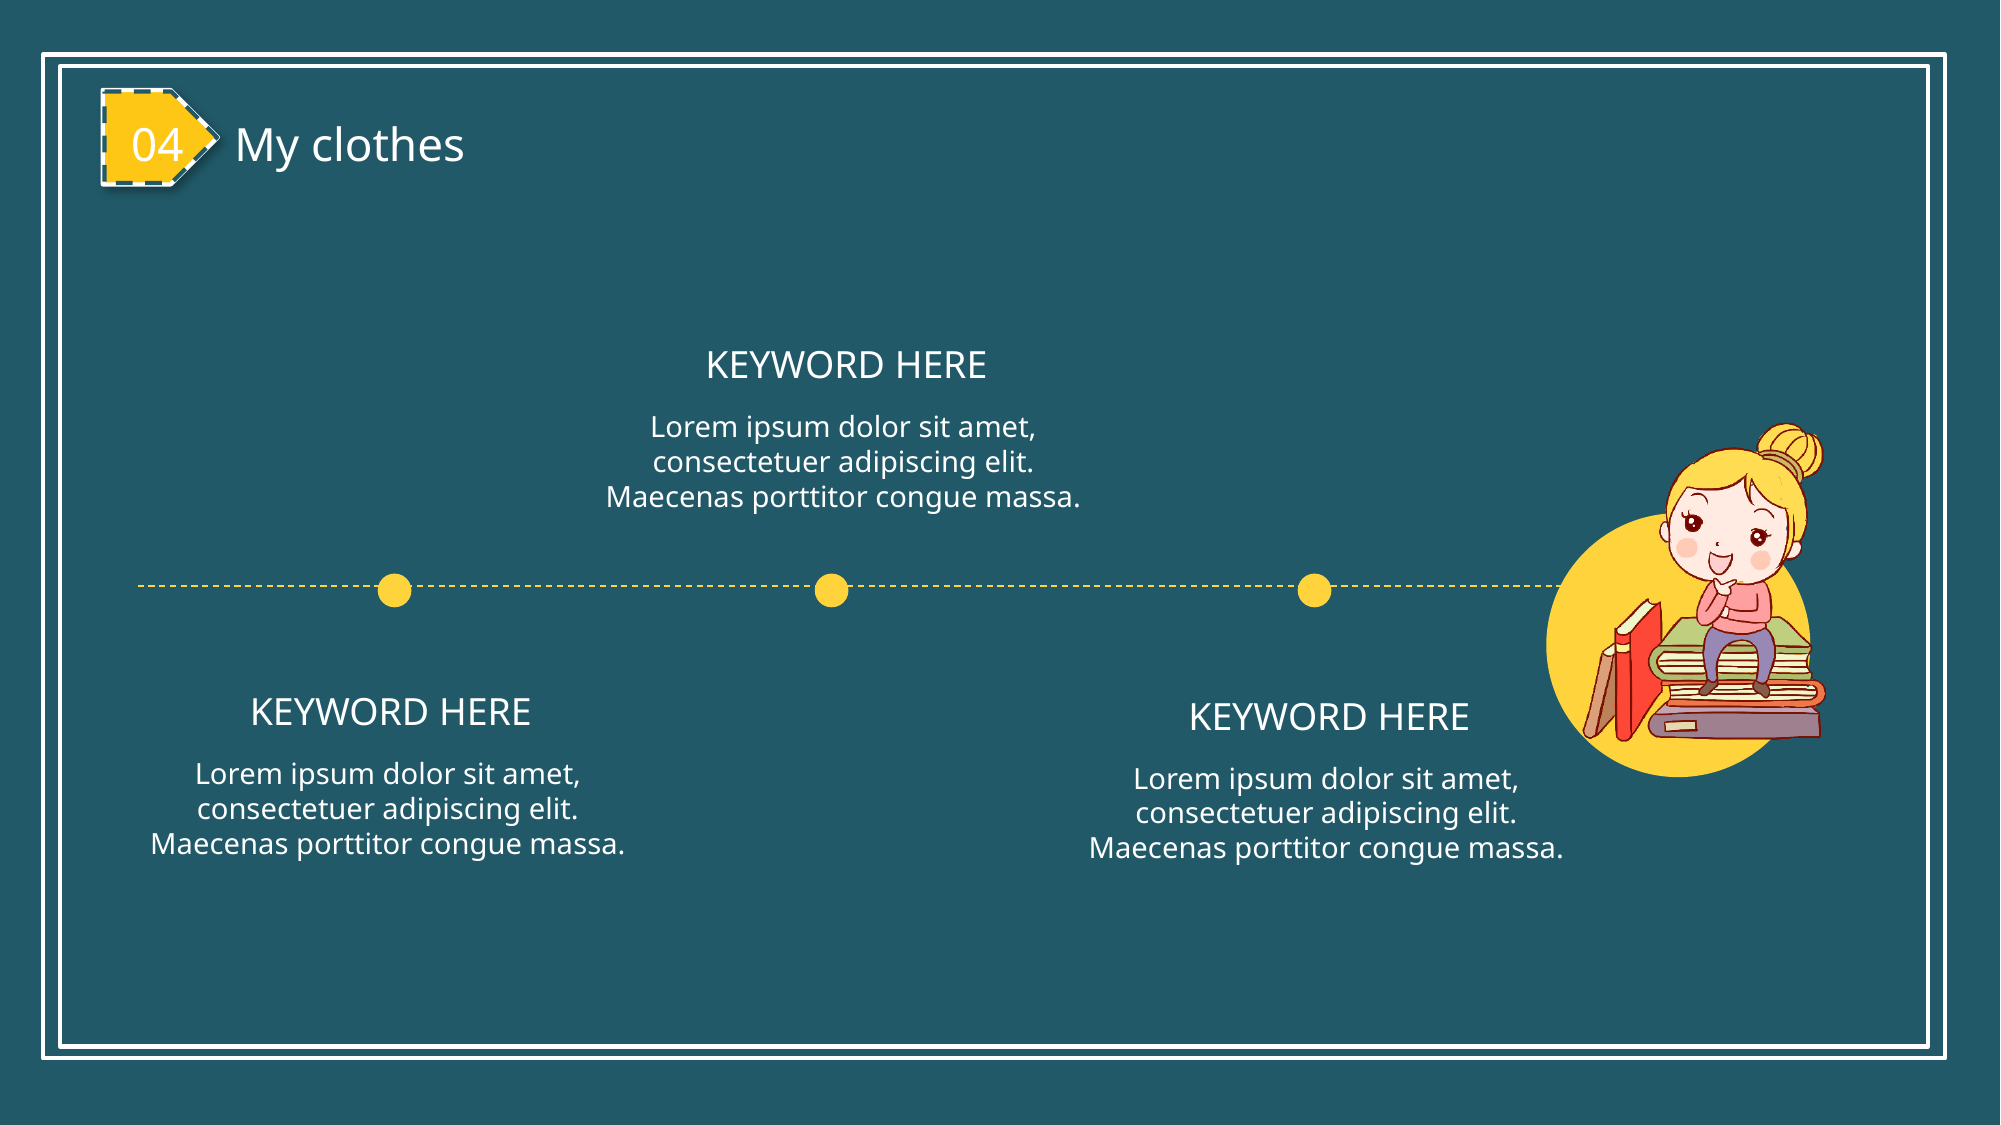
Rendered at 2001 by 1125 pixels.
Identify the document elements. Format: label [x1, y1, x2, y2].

text_box [553, 333, 1140, 523]
text_box [1500, 363, 1946, 809]
text_box [100, 89, 599, 185]
text_box [1036, 685, 1623, 874]
text_box [97, 680, 684, 870]
text_box [137, 575, 1632, 606]
